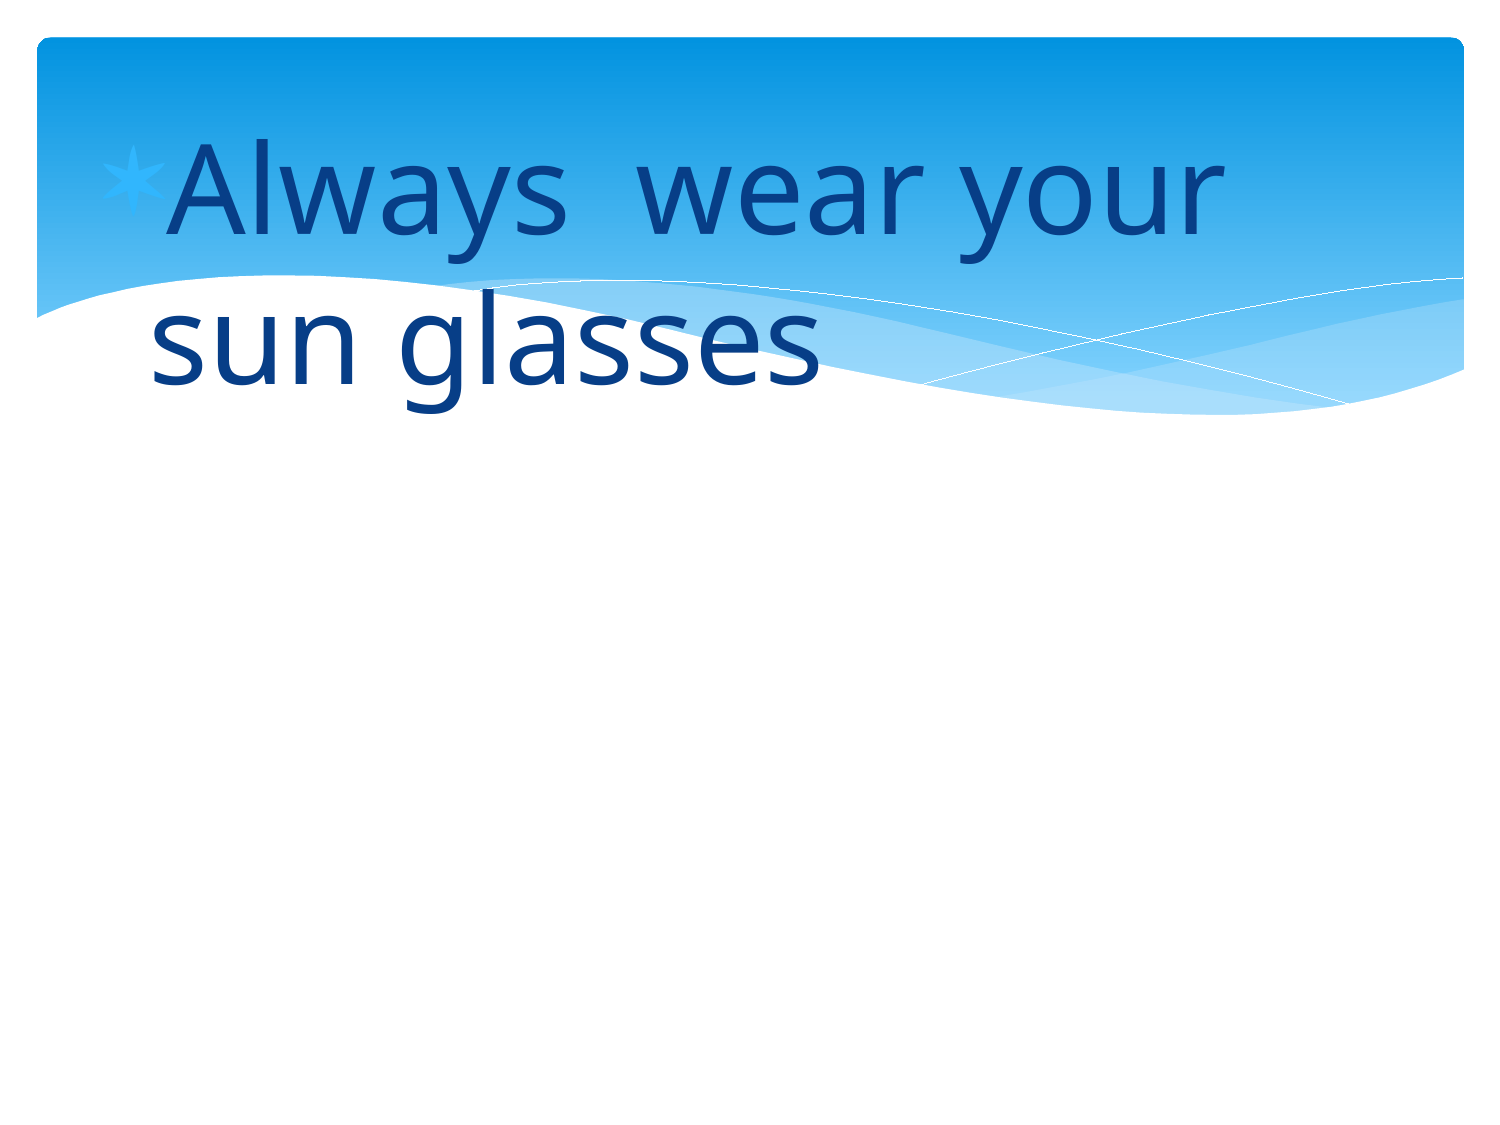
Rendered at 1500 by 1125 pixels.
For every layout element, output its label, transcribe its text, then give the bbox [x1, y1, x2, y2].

list Always wear your sun glasses [88, 101, 1323, 366]
